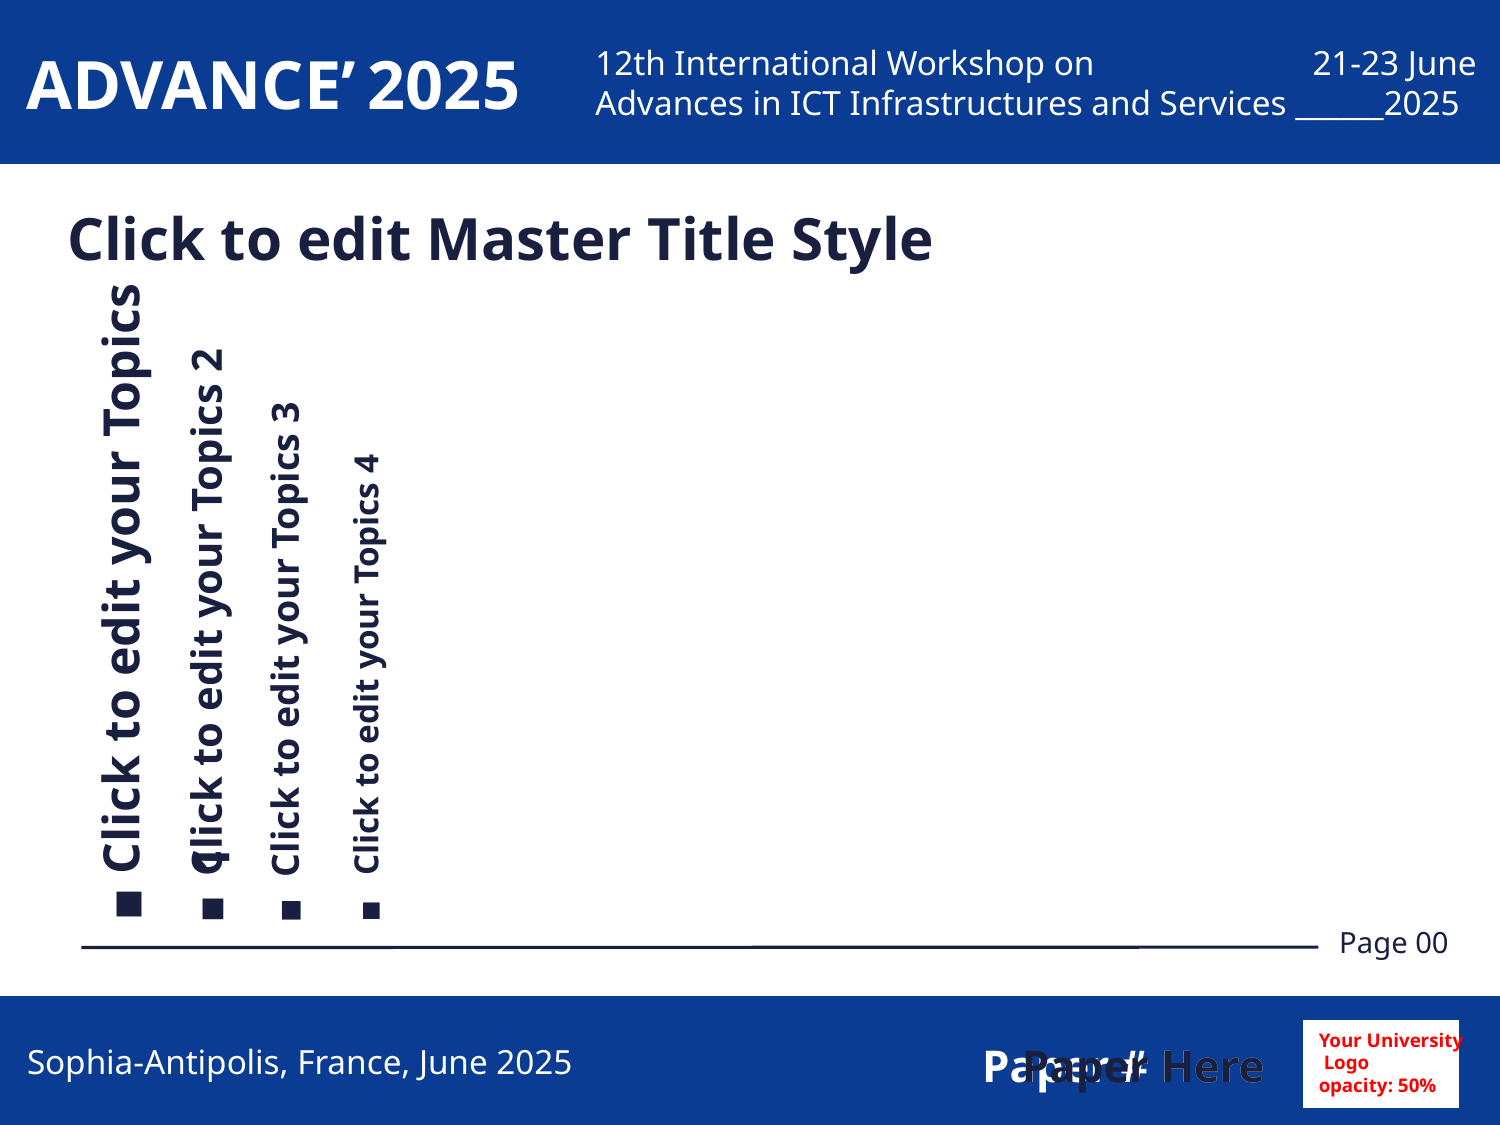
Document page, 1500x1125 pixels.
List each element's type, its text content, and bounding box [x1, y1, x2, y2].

text_box Click to edit Master Title Style [52, 194, 1362, 280]
text_box Click to edit your Topics 2 [147, 264, 238, 939]
text_box Click to edit your Topics 4 [317, 264, 393, 938]
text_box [1303, 1020, 1479, 1107]
text_box Page 00 [1324, 917, 1485, 968]
text_box Click to edit your Topics 3 [231, 265, 314, 940]
text_box Click to edit your Topics 1 [51, 262, 247, 937]
text_box Paper Here [520, 1030, 1280, 1099]
